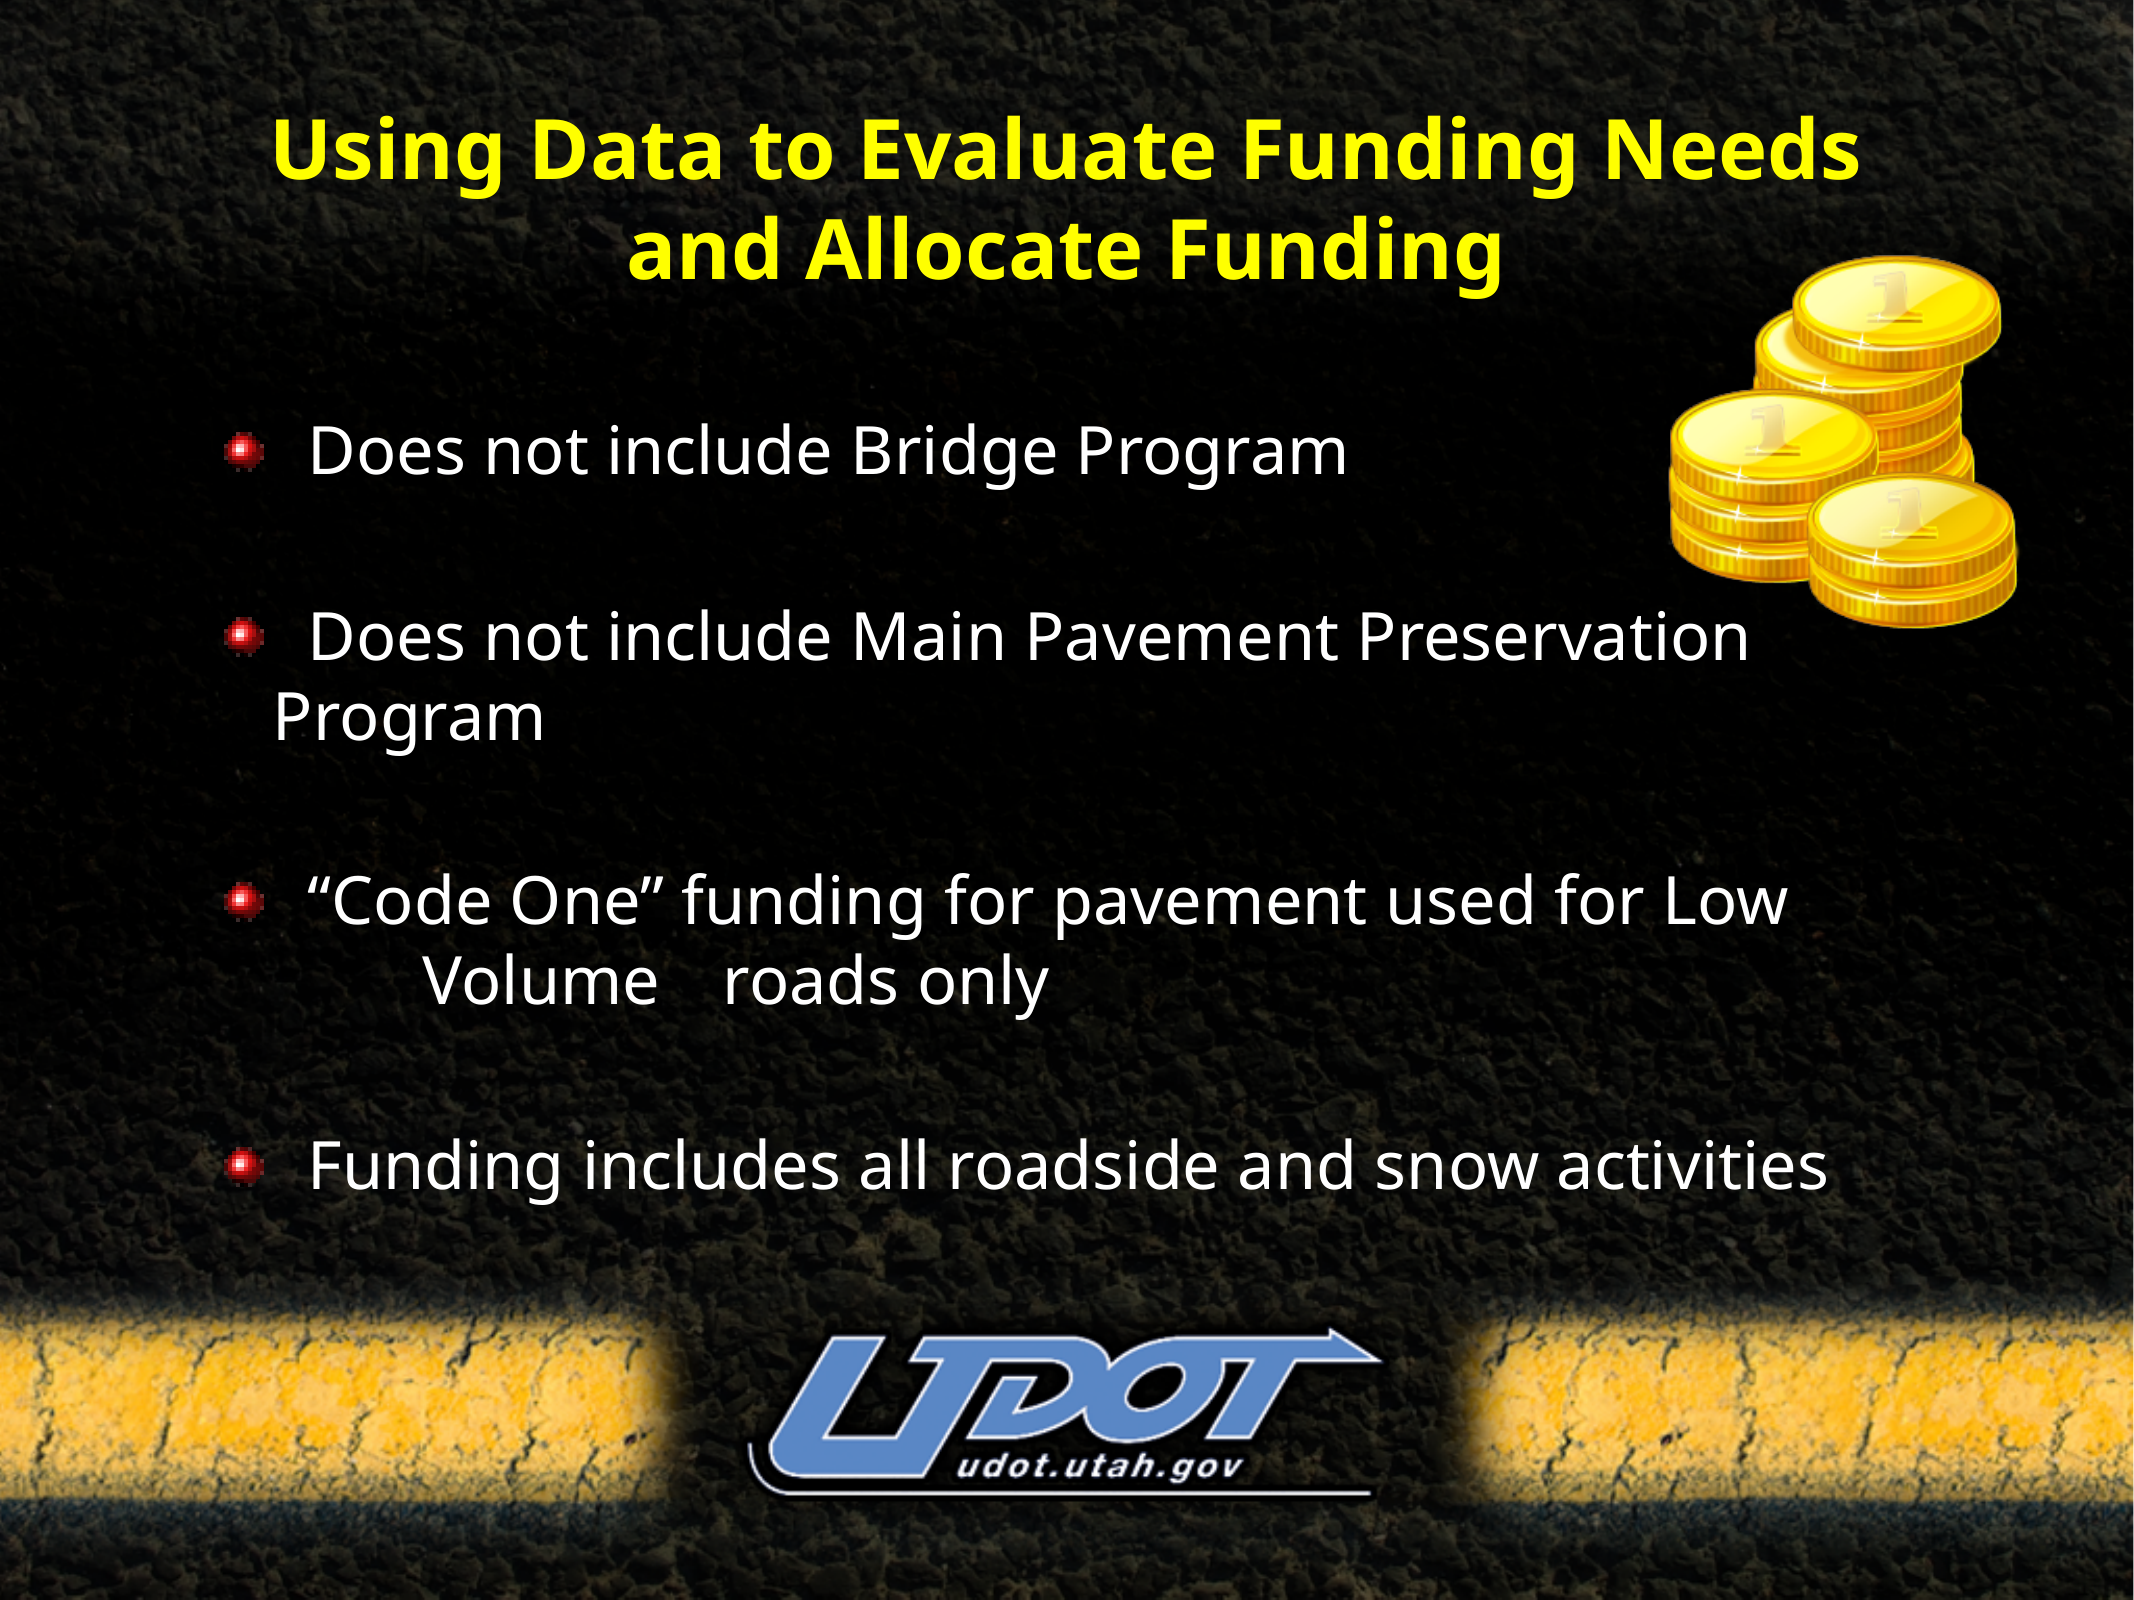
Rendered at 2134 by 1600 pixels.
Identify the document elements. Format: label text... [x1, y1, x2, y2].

title Using Data to Evaluate Funding Needs and Allocate Funding [207, 86, 1926, 399]
list Does not include Bridge Program Does not include Main Pavement Preservation Program “Code One” funding for pavement used for Low Volume roads only Funding includes all roadside and snow activities [207, 399, 1926, 1263]
picture [0, 0, 2134, 1600]
